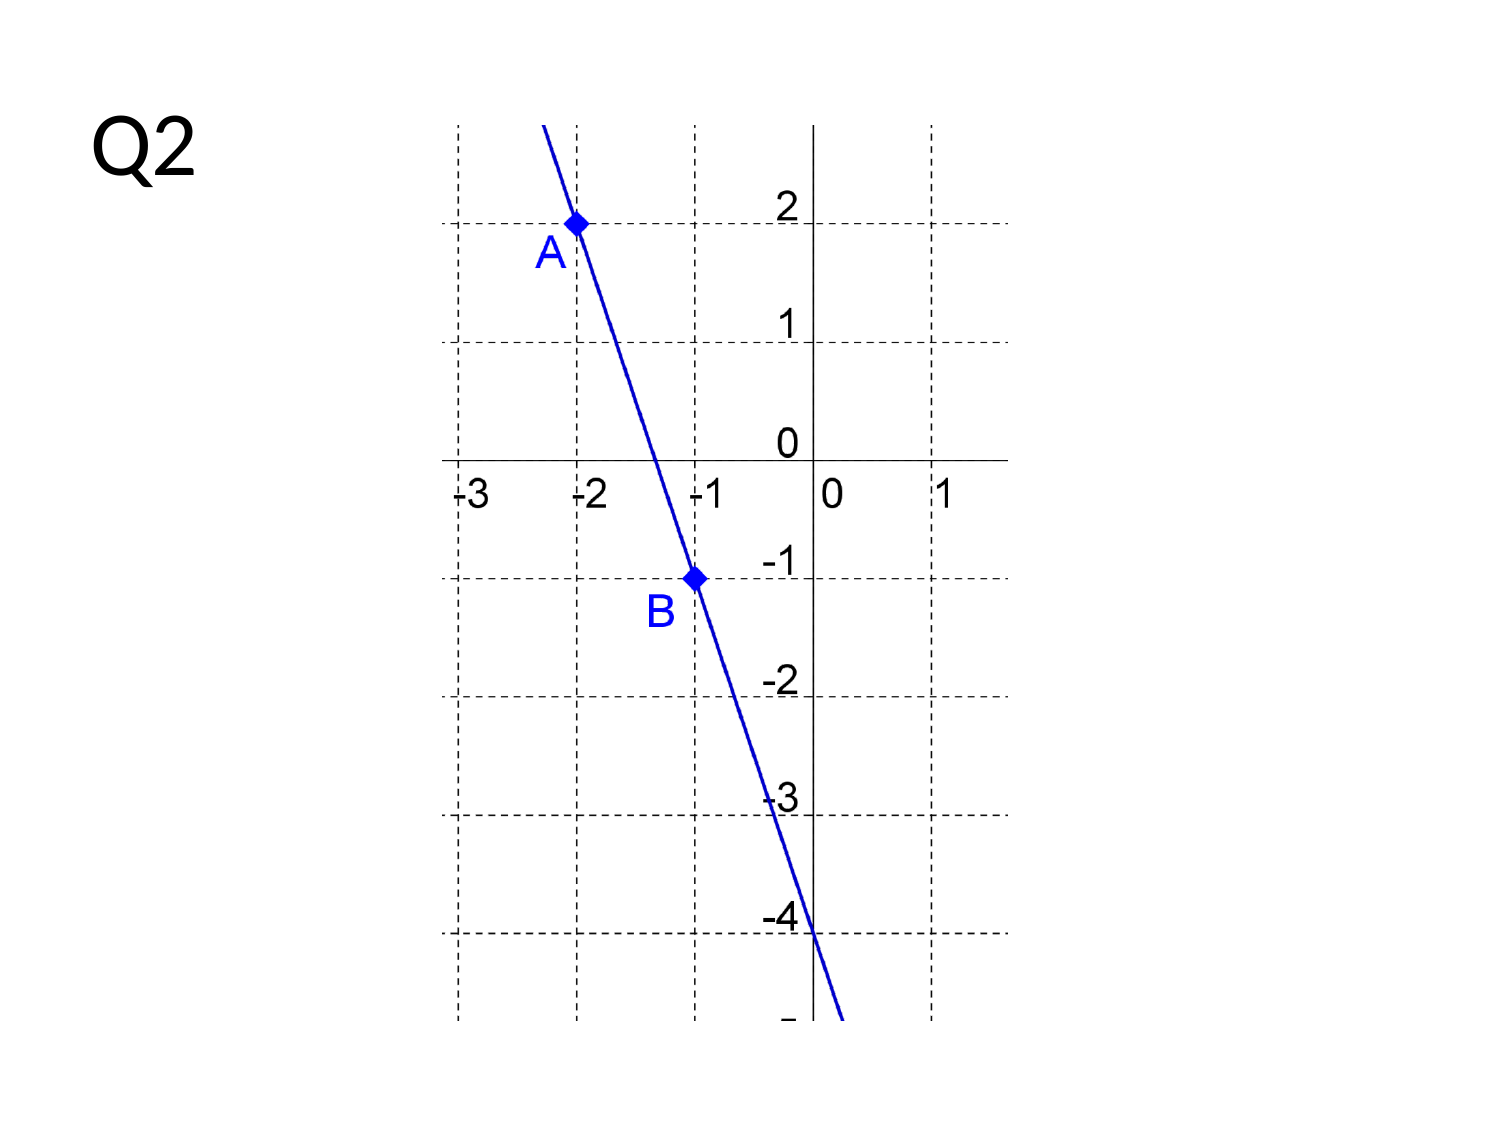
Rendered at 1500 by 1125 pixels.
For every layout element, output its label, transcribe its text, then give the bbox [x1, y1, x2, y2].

picture [442, 125, 1009, 1021]
title Q2 [75, 45, 1425, 233]
